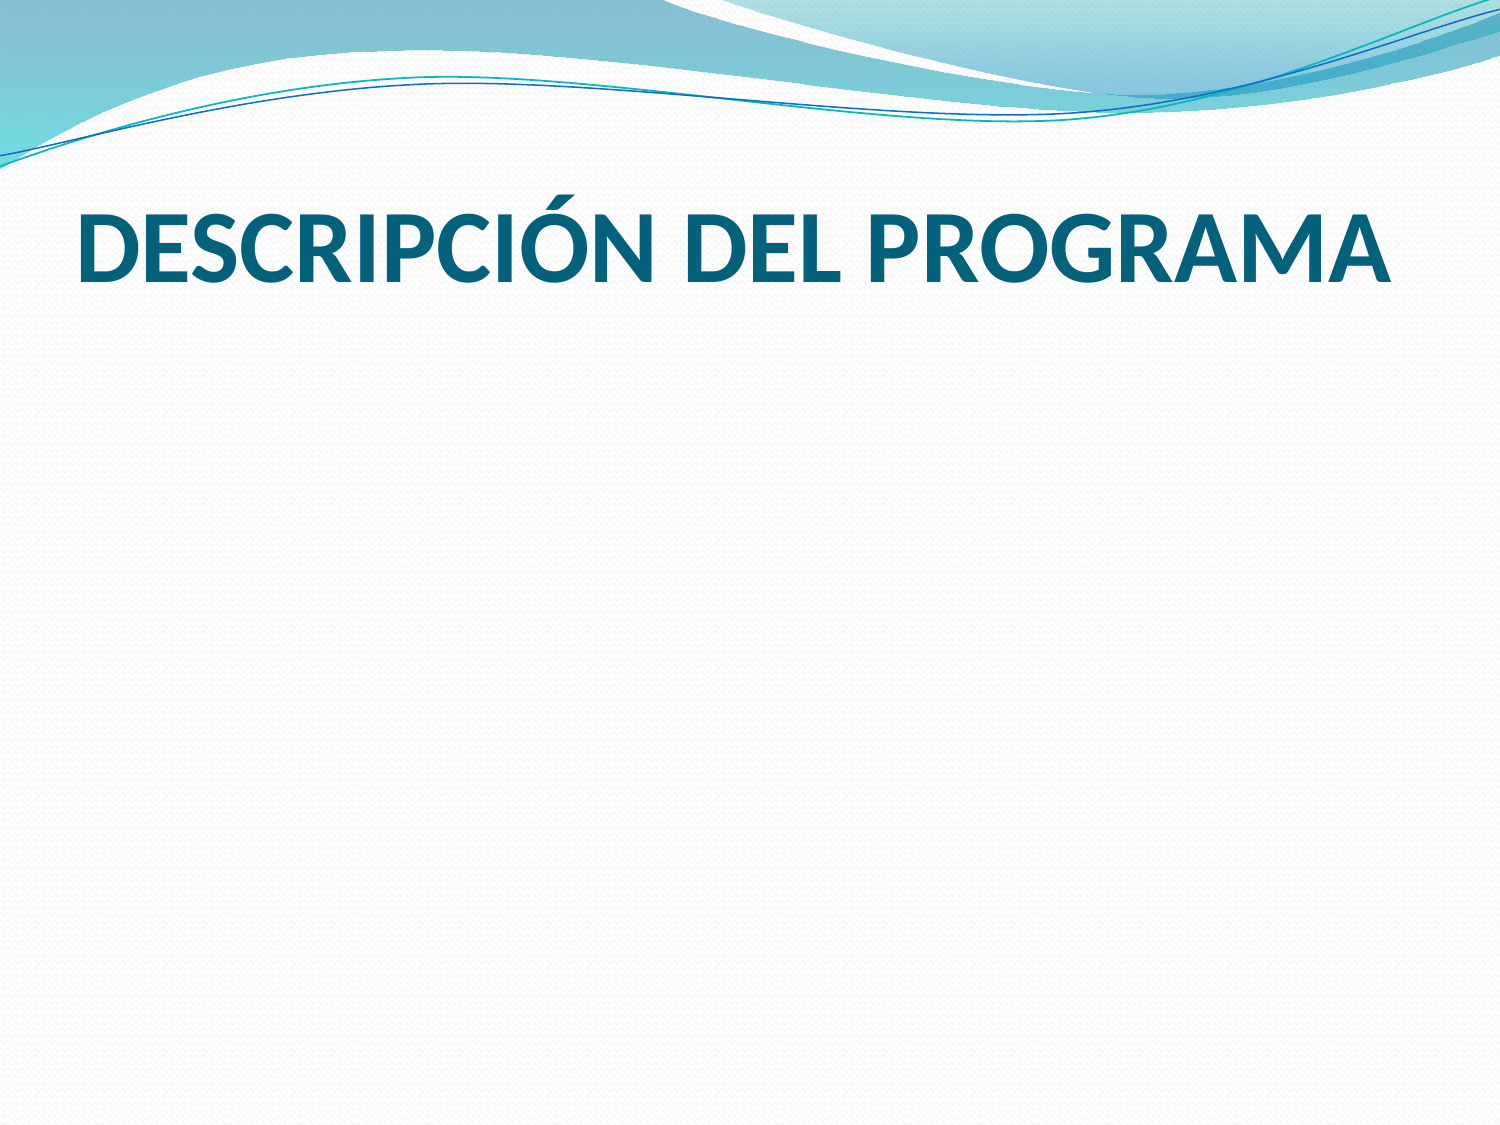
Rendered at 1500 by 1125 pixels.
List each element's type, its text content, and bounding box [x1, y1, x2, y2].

title DESCRIPCIÓN DEL PROGRAMA [75, 115, 1438, 303]
